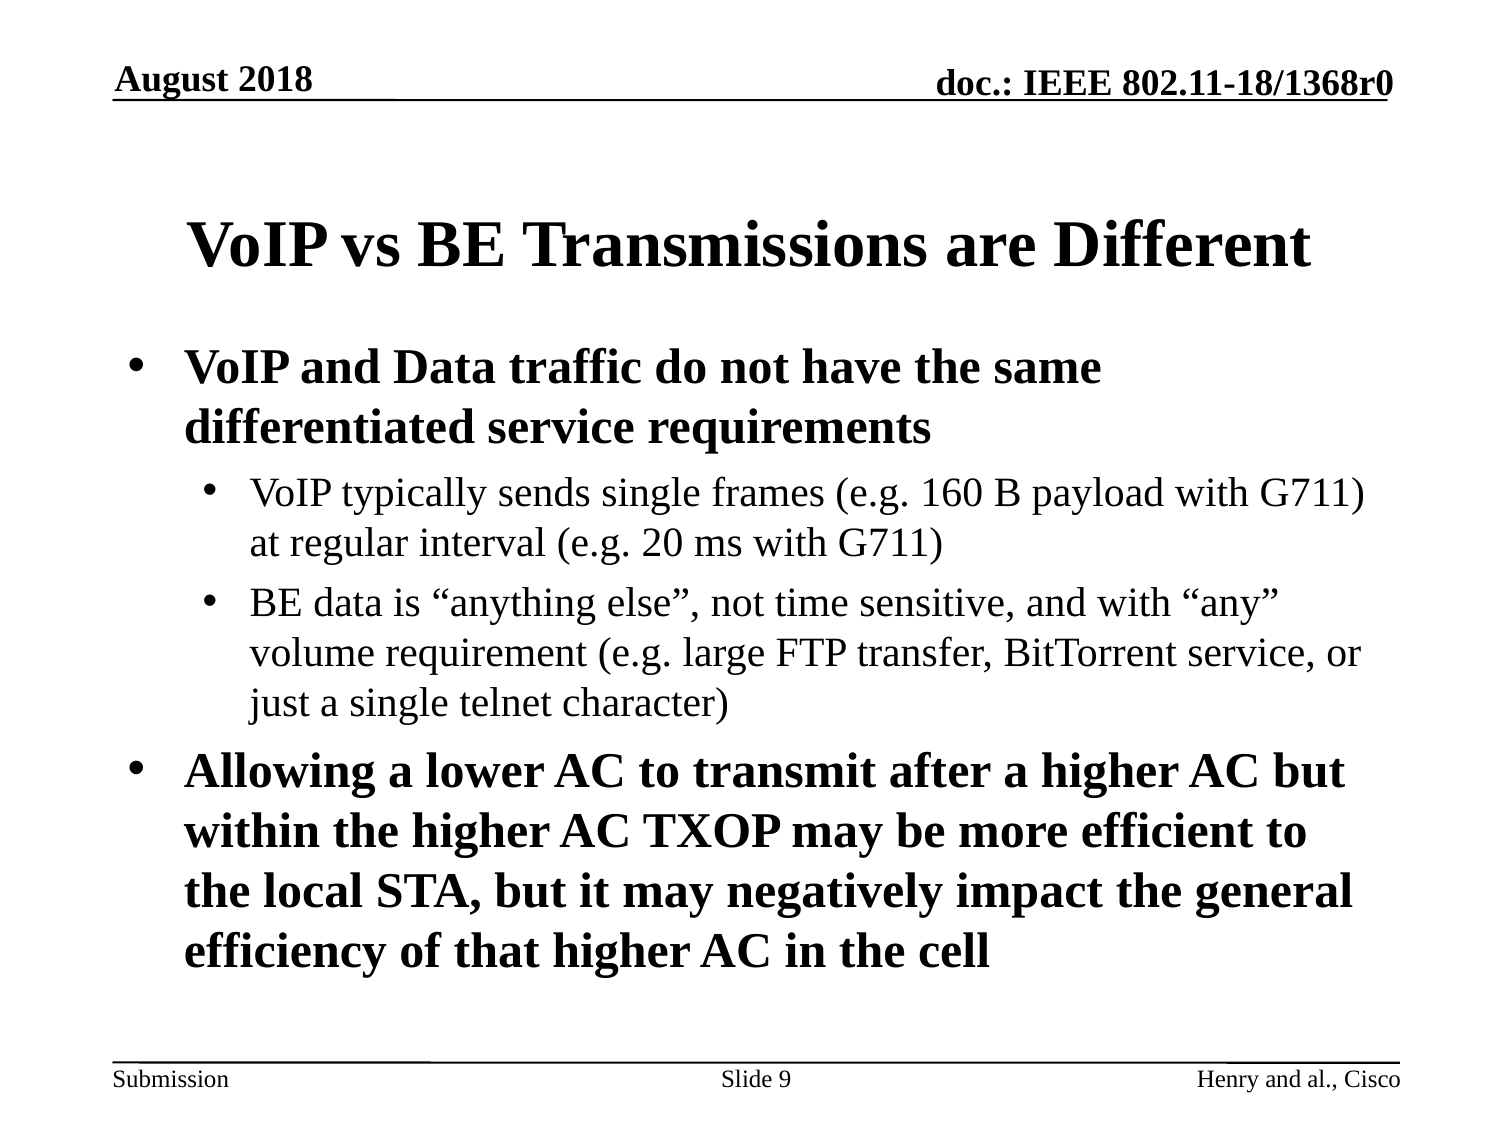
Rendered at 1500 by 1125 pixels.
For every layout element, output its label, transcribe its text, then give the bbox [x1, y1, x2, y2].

slide_number Slide 9 [712, 1061, 800, 1123]
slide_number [114, 54, 423, 100]
footer Henry and al., Cisco [878, 1061, 1402, 1093]
title VoIP vs BE Transmissions are Different [112, 112, 1388, 288]
list VoIP and Data traffic do not have the same differentiated service requirements VoIP typically sends single frames (e.g. 160 B payload with G711) at regular interval (e.g. 20 ms with G711) BE data is “anything else”, not time sensitive, and with “any” volume requirement (e.g. large FTP transfer, BitTorrent service, or just a single telnet character) Allowing a lower AC to transmit after a higher AC but within the higher AC TXOP may be more efficient to the local STA, but it may negatively impact the general efficiency of that higher AC in the cell [112, 326, 1388, 1000]
